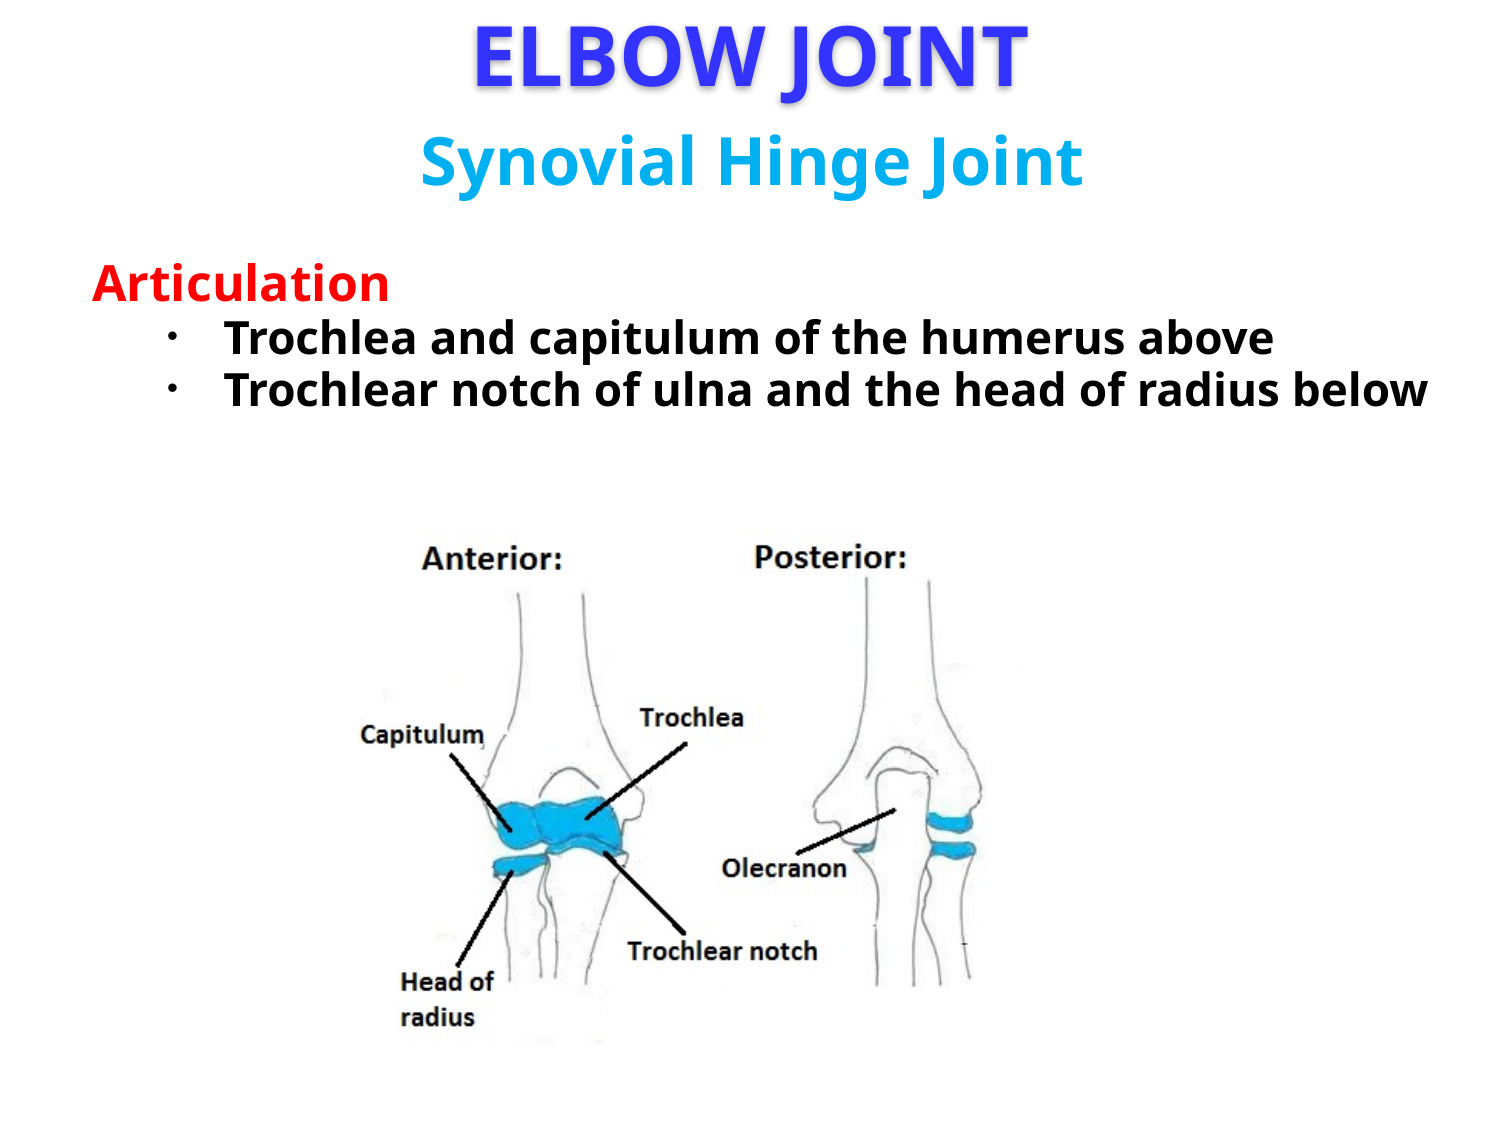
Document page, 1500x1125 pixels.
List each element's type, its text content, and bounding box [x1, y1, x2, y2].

title ELBOW JOINT [0, 8, 1500, 112]
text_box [348, 526, 1087, 1095]
text_box Synovial Hinge Joint [112, 127, 1376, 206]
list Articulation Trochlea and capitulum of the humerus above Trochlear notch of ulna and the head of radius below [57, 253, 1484, 446]
